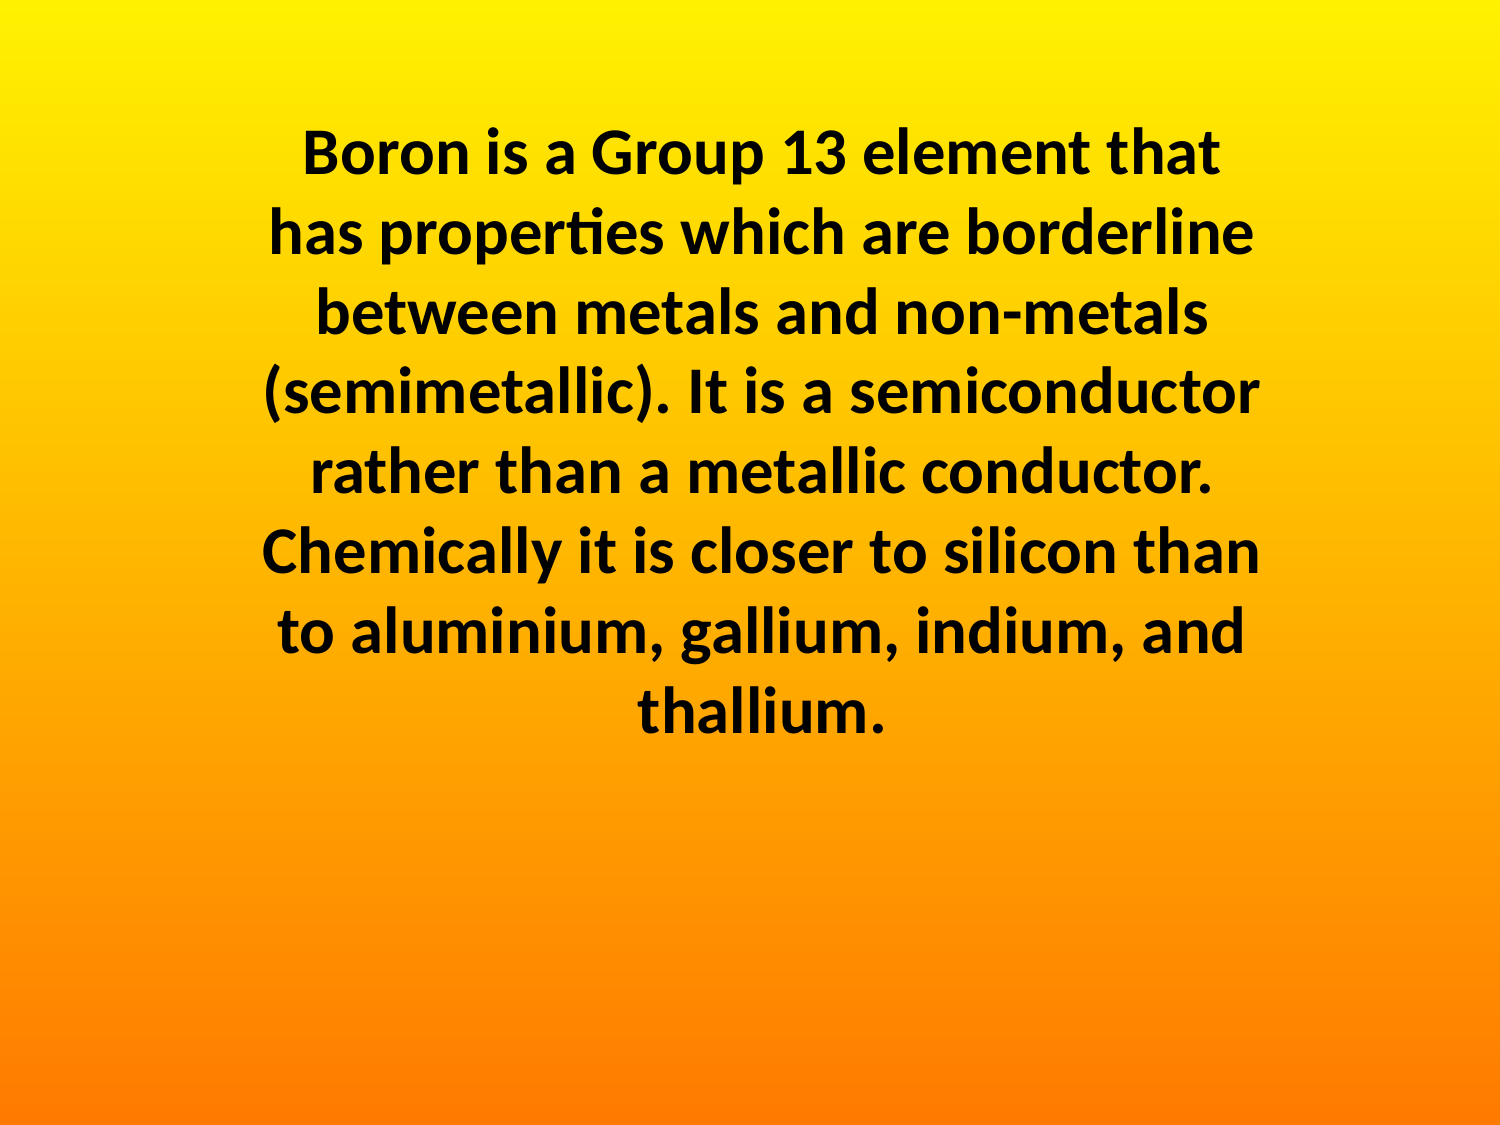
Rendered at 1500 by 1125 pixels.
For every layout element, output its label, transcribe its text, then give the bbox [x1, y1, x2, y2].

subtitle Boron is a Group 13 element that has properties which are borderline between metals and non-metals (semimetallic). It is a semiconductor rather than a metallic conductor. Chemically it is closer to silicon than to aluminium, gallium, indium, and thallium. [237, 99, 1288, 913]
